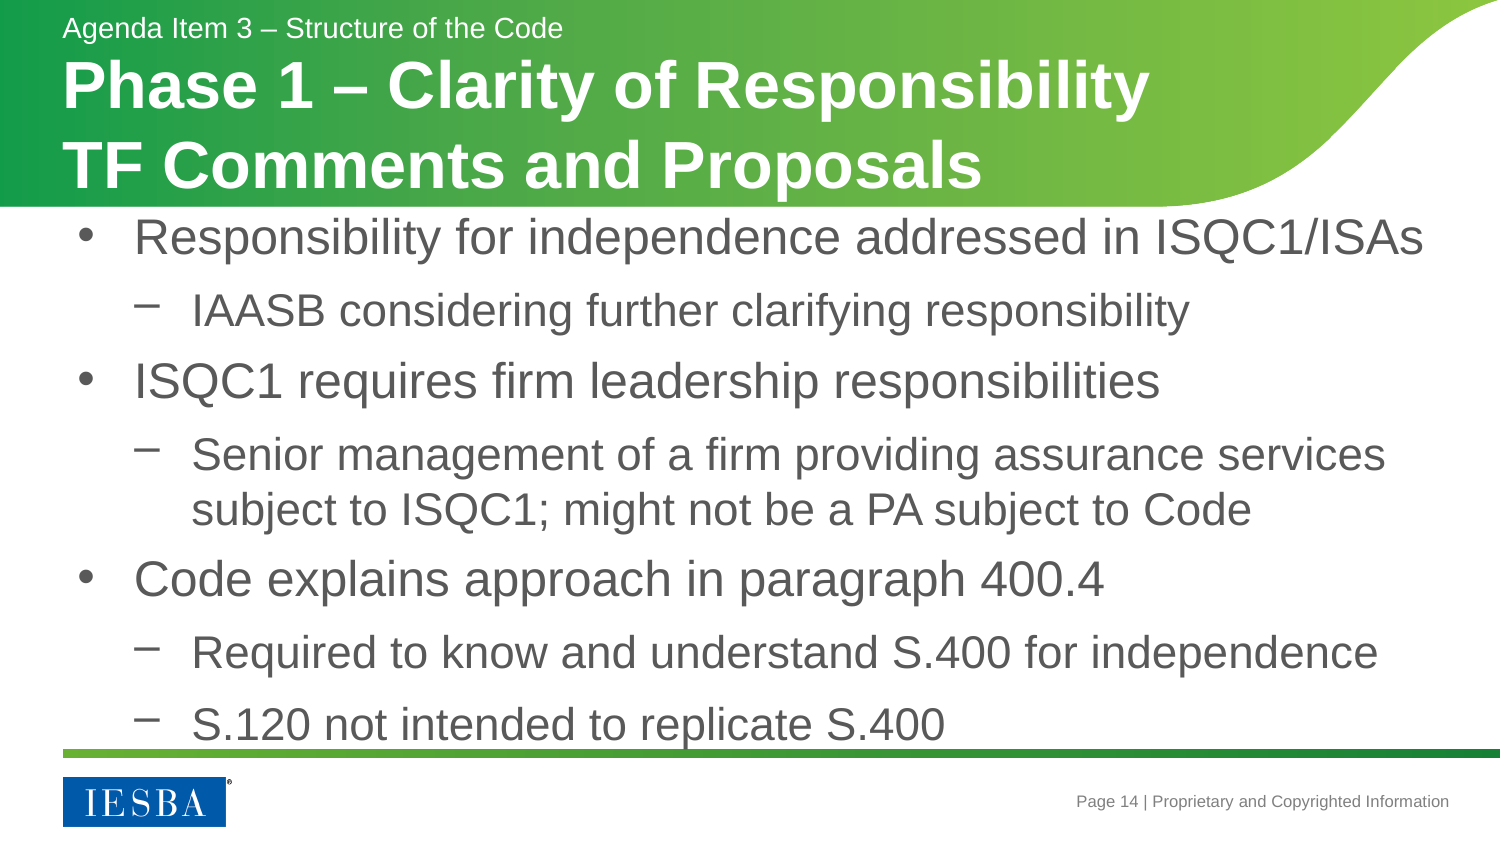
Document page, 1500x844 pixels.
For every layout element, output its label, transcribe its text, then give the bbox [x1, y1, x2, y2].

picture [63, 777, 232, 827]
picture [0, 0, 1500, 207]
list Responsibility for independence addressed in ISQC1/ISAs IAASB considering further clarifying responsibility ISQC1 requires firm leadership responsibilities Senior management of a firm providing assurance services subject to ISQC1; might not be a PA subject to Code Code explains approach in paragraph 400.4 Required to know and understand S.400 for independence S.120 not intended to replicate S.400 [62, 196, 1475, 772]
title Phase 1 – Clarity of Responsibility TF Comments and Proposals [62, 59, 1338, 185]
subtitle Agenda Item 3 – Structure of the Code [62, 9, 825, 47]
